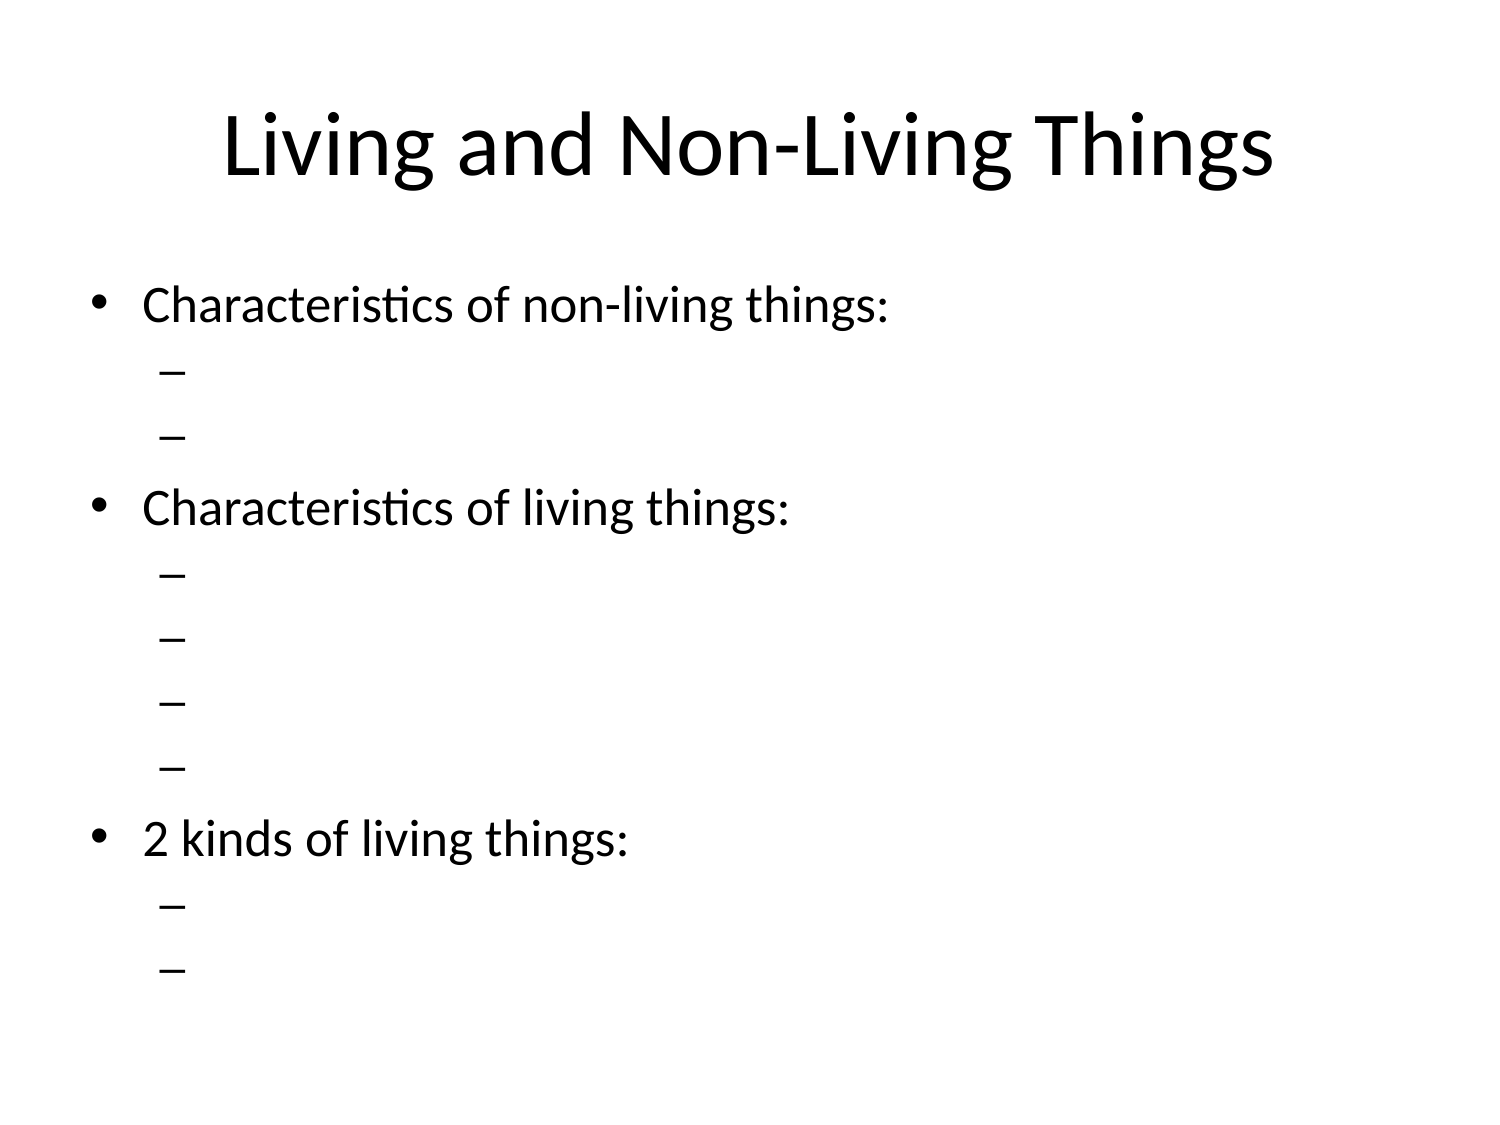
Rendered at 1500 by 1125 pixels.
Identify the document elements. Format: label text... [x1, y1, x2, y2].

list Characteristics of non-living things: Characteristics of living things: 2 kinds of living things: [75, 262, 1425, 1005]
title Living and Non-Living Things [75, 45, 1425, 233]
